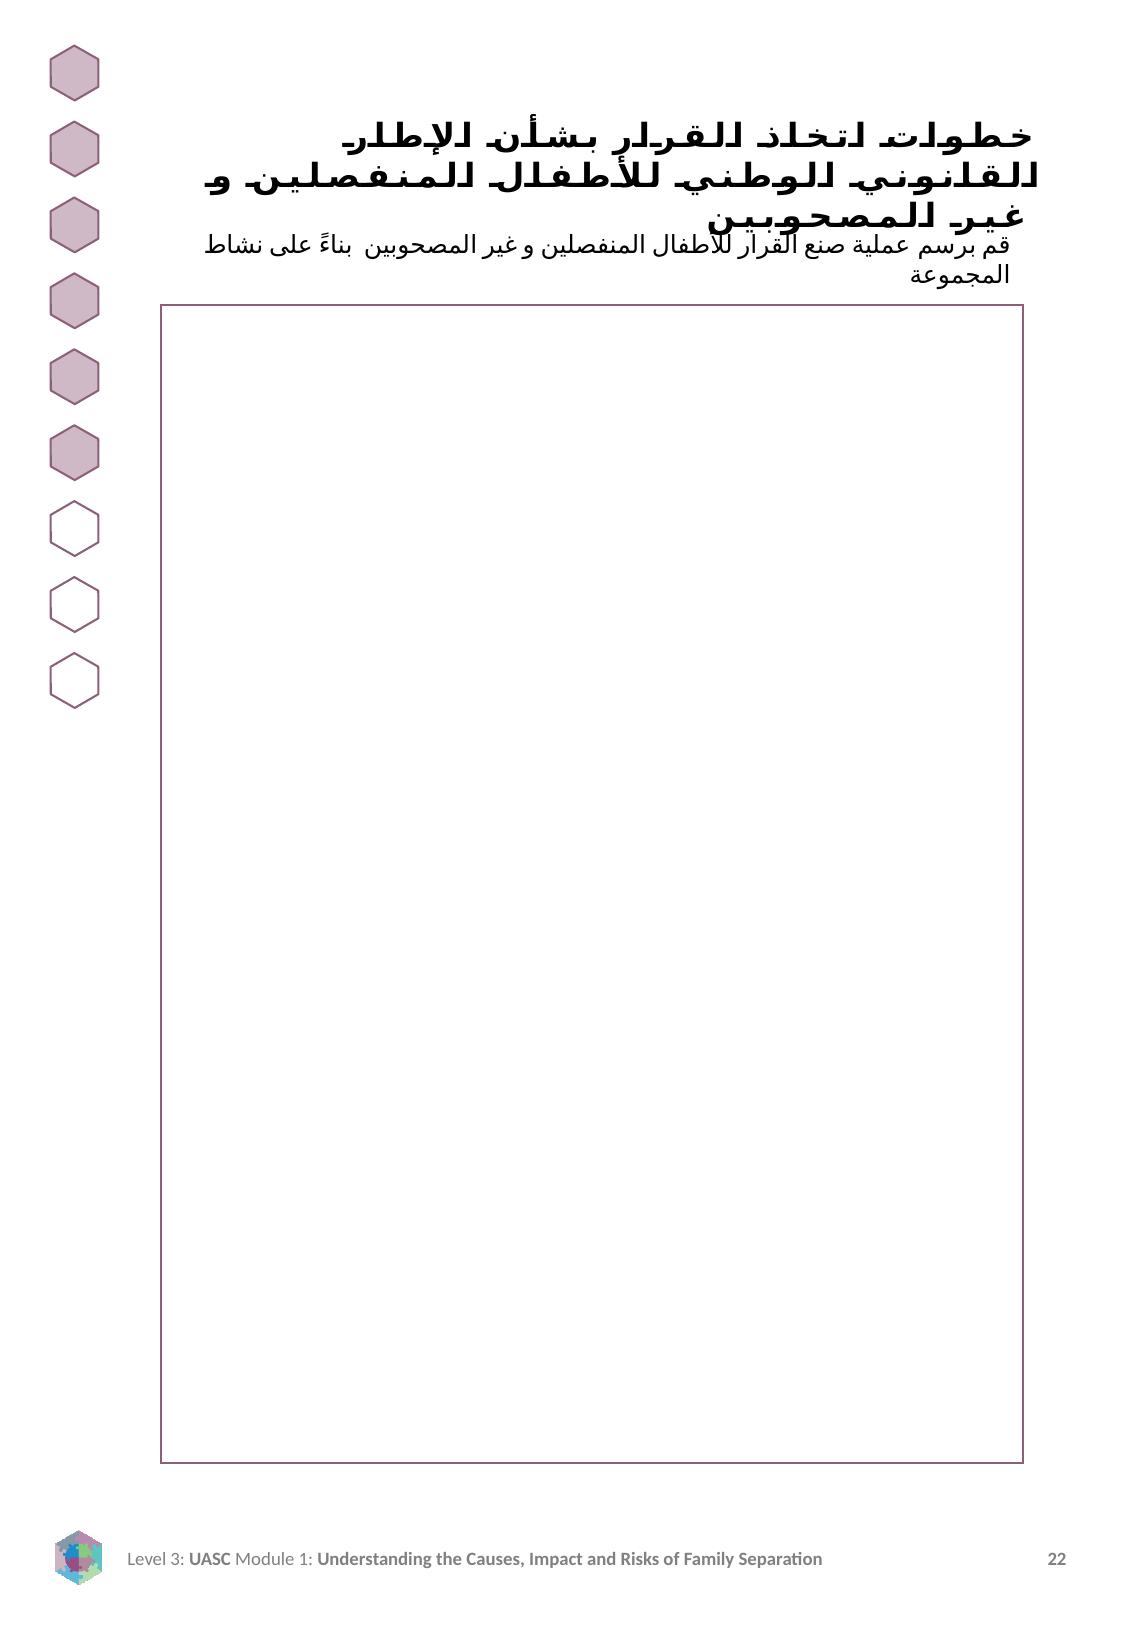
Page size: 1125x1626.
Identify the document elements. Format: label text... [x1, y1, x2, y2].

text_box [48, 43, 101, 103]
text_box خطوات اتخاذ القرار بشأن الإطار القانوني الوطني للأطفال المنفصلين و غير المصحوبين [190, 107, 1055, 242]
text_box [48, 347, 101, 406]
text_box [48, 271, 101, 331]
text_box [48, 423, 101, 482]
text_box [48, 575, 101, 634]
text_box قم برسم عملية صنع القرار للأطفال المنفصلين و غير المصحوبين بناءً على نشاط المجموعة [161, 221, 1026, 296]
text_box [48, 651, 101, 710]
text_box [48, 499, 101, 558]
text_box [48, 119, 101, 179]
picture [55, 1530, 102, 1585]
text_box [48, 195, 101, 255]
text_box [161, 304, 1024, 1464]
